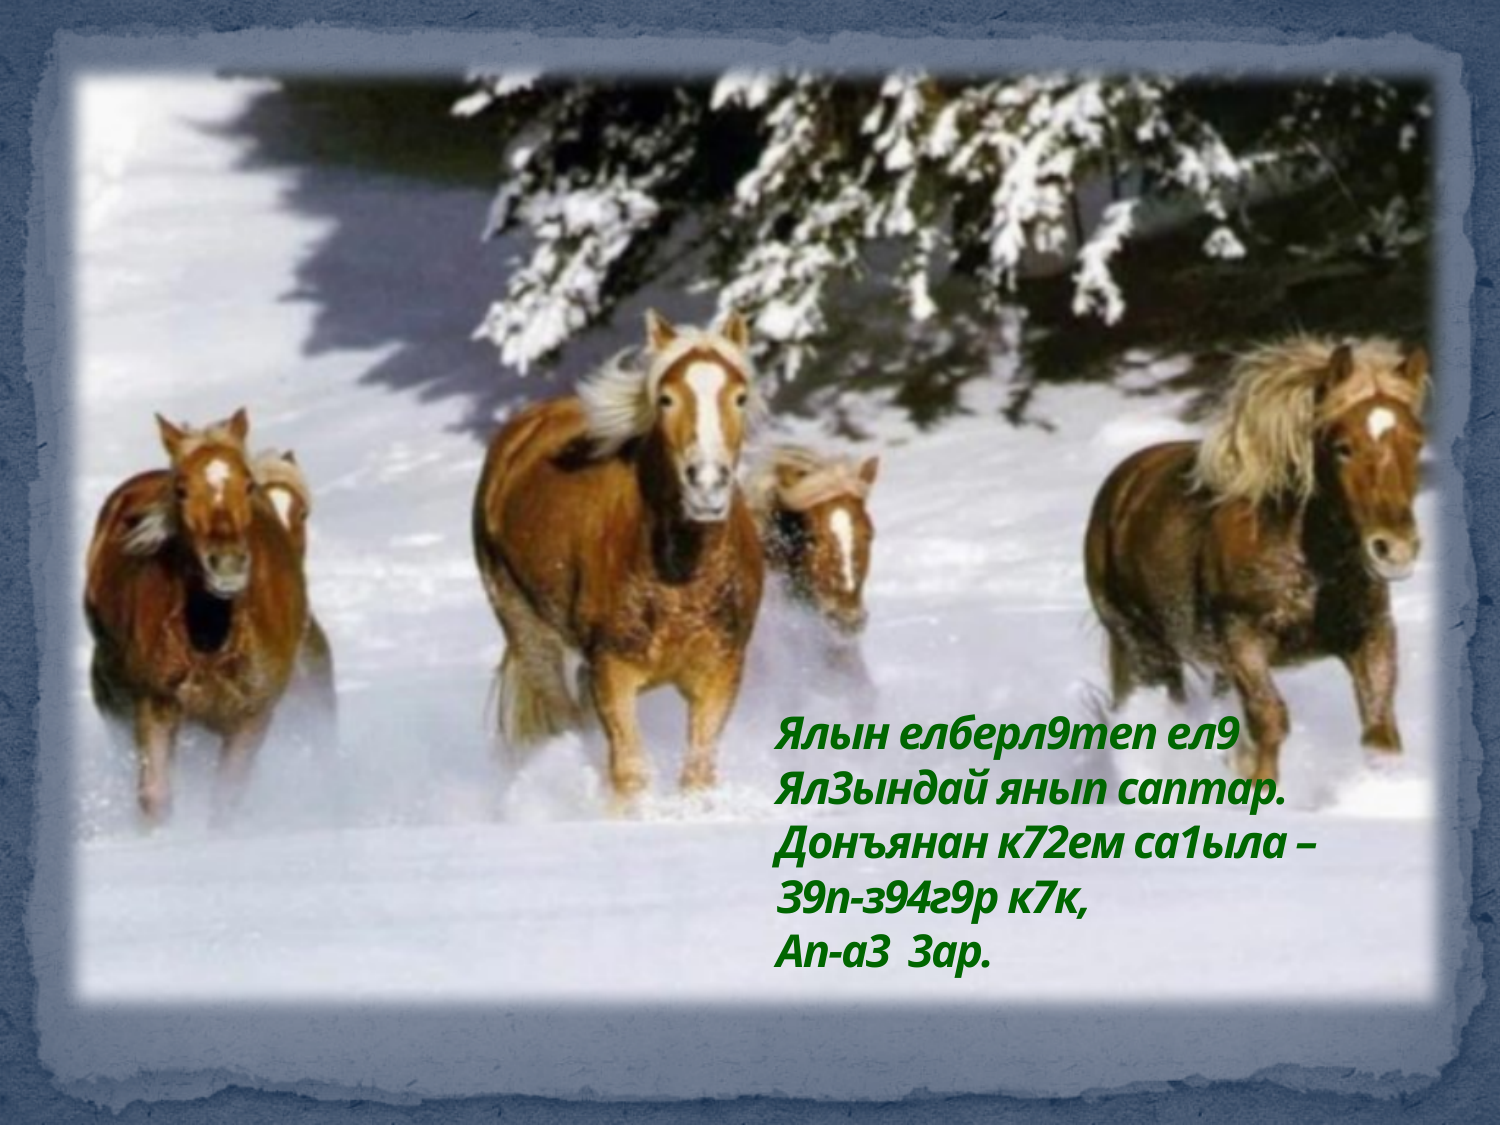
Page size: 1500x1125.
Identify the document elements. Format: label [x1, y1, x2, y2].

list [62, 62, 1449, 1017]
